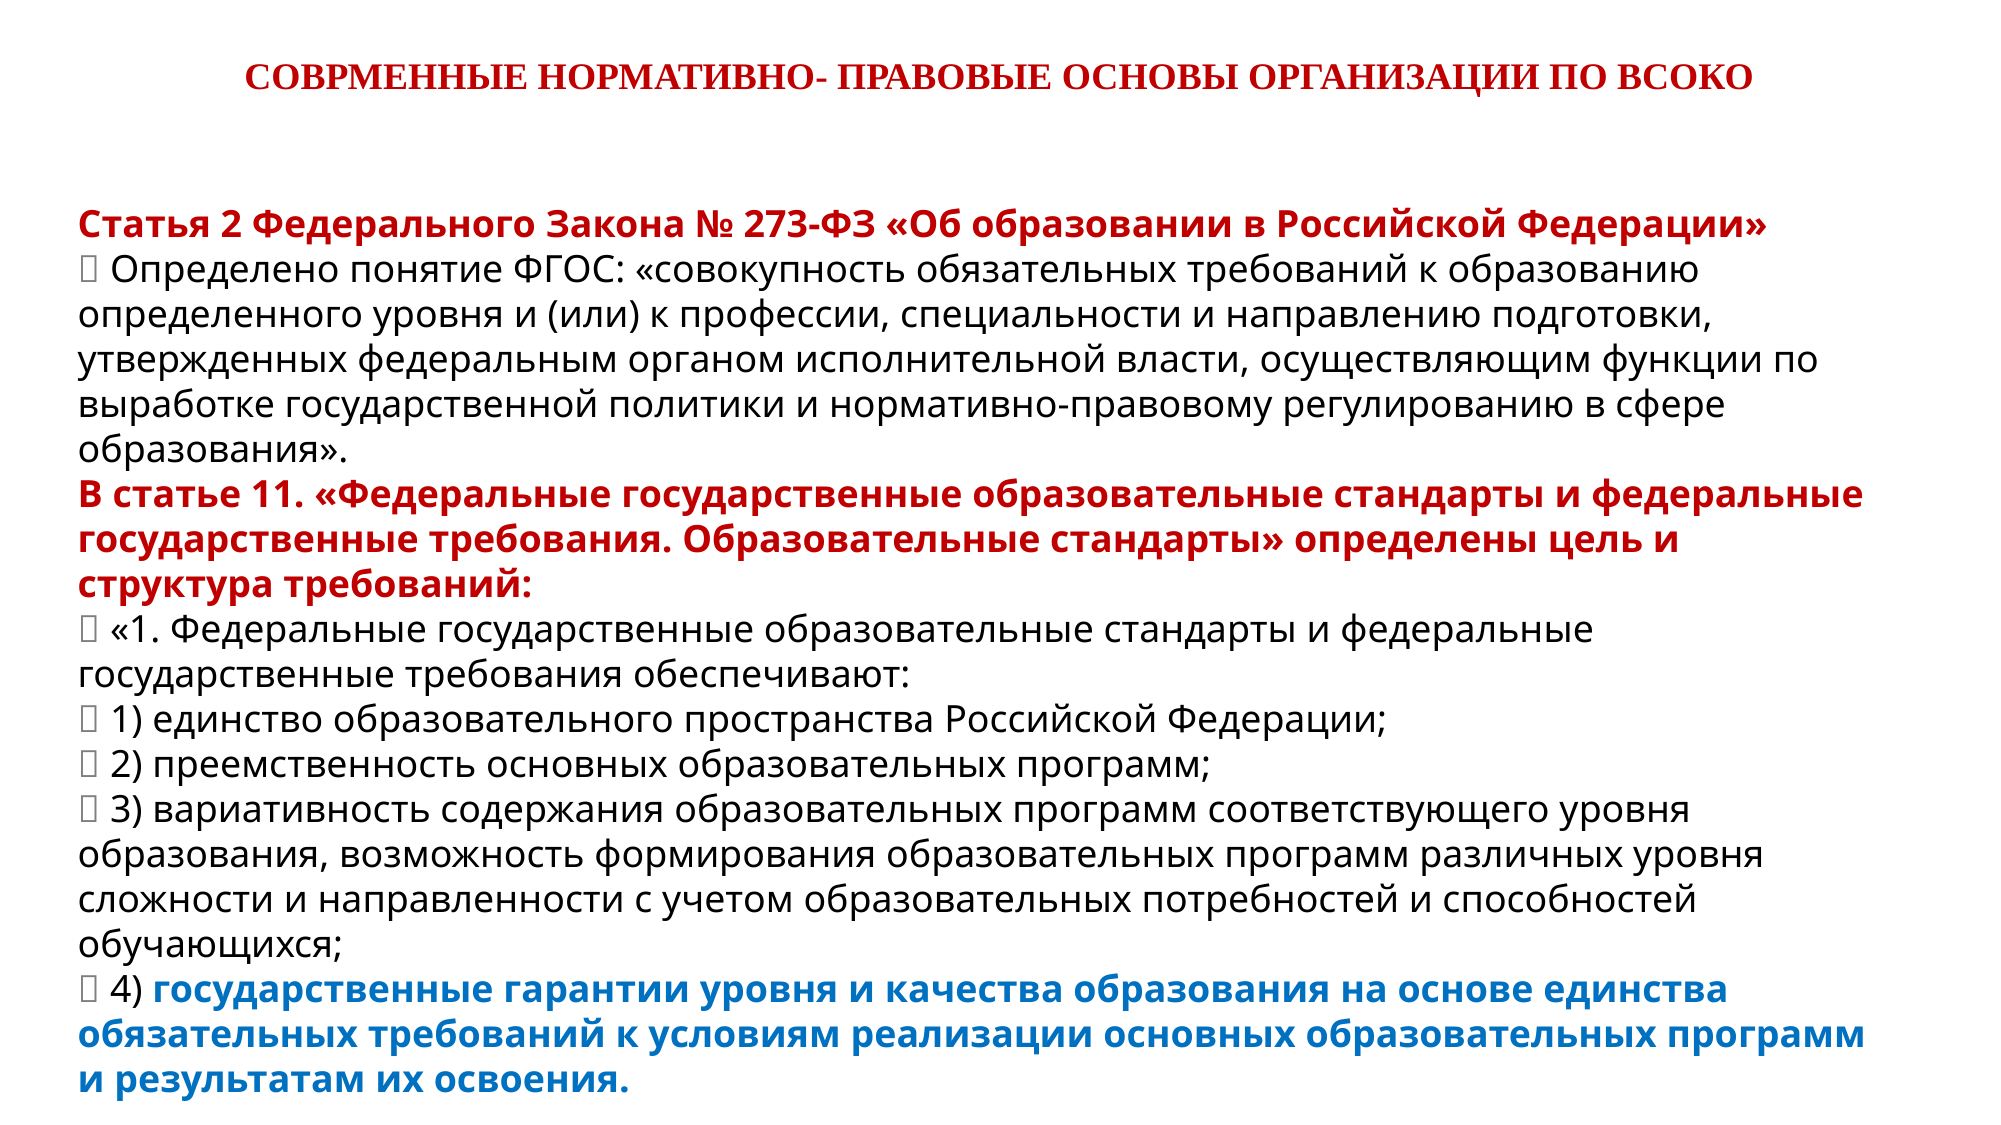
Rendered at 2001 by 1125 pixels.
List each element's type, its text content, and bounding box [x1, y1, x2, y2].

text_box Статья 2 Федерального Закона № 273-ФЗ «Об образовании в Российской Федерации»  Определено понятие ФГОС: «совокупность обязательных требований к образованию определенного уровня и (или) к профессии, специальности и направлению подготовки, утвержденных федеральным органом исполнительной власти, осуществляющим функции по выработке государственной политики и нормативно-правовому регулированию в сфере образования». В статье 11. «Федеральные государственные образовательные стандарты и федеральные государственные требования. Образовательные стандарты» определены цель и структура требований:  «1. Федеральные государственные образовательные стандарты и федеральные государственные требования обеспечивают:  1) единство образовательного пространства Российской Федерации;  2) преемственность основных образовательных программ;  3) вариативность содержания образовательных программ соответствующего уровня образования, возможность формирования образовательных программ различных уровня сложности и направленности с учетом образовательных потребностей и способностей обучающихся;  4) государственные гарантии уровня и качества образования на основе единства обязательных требований к условиям реализации основных образовательных программ и результатам их освоения. [62, 193, 1891, 1125]
text_box СОВРМЕННЫЕ НОРМАТИВНО- ПРАВОВЫЕ ОСНОВЫ ОРГАНИЗАЦИИ ПО ВСОКО [137, 57, 1863, 98]
